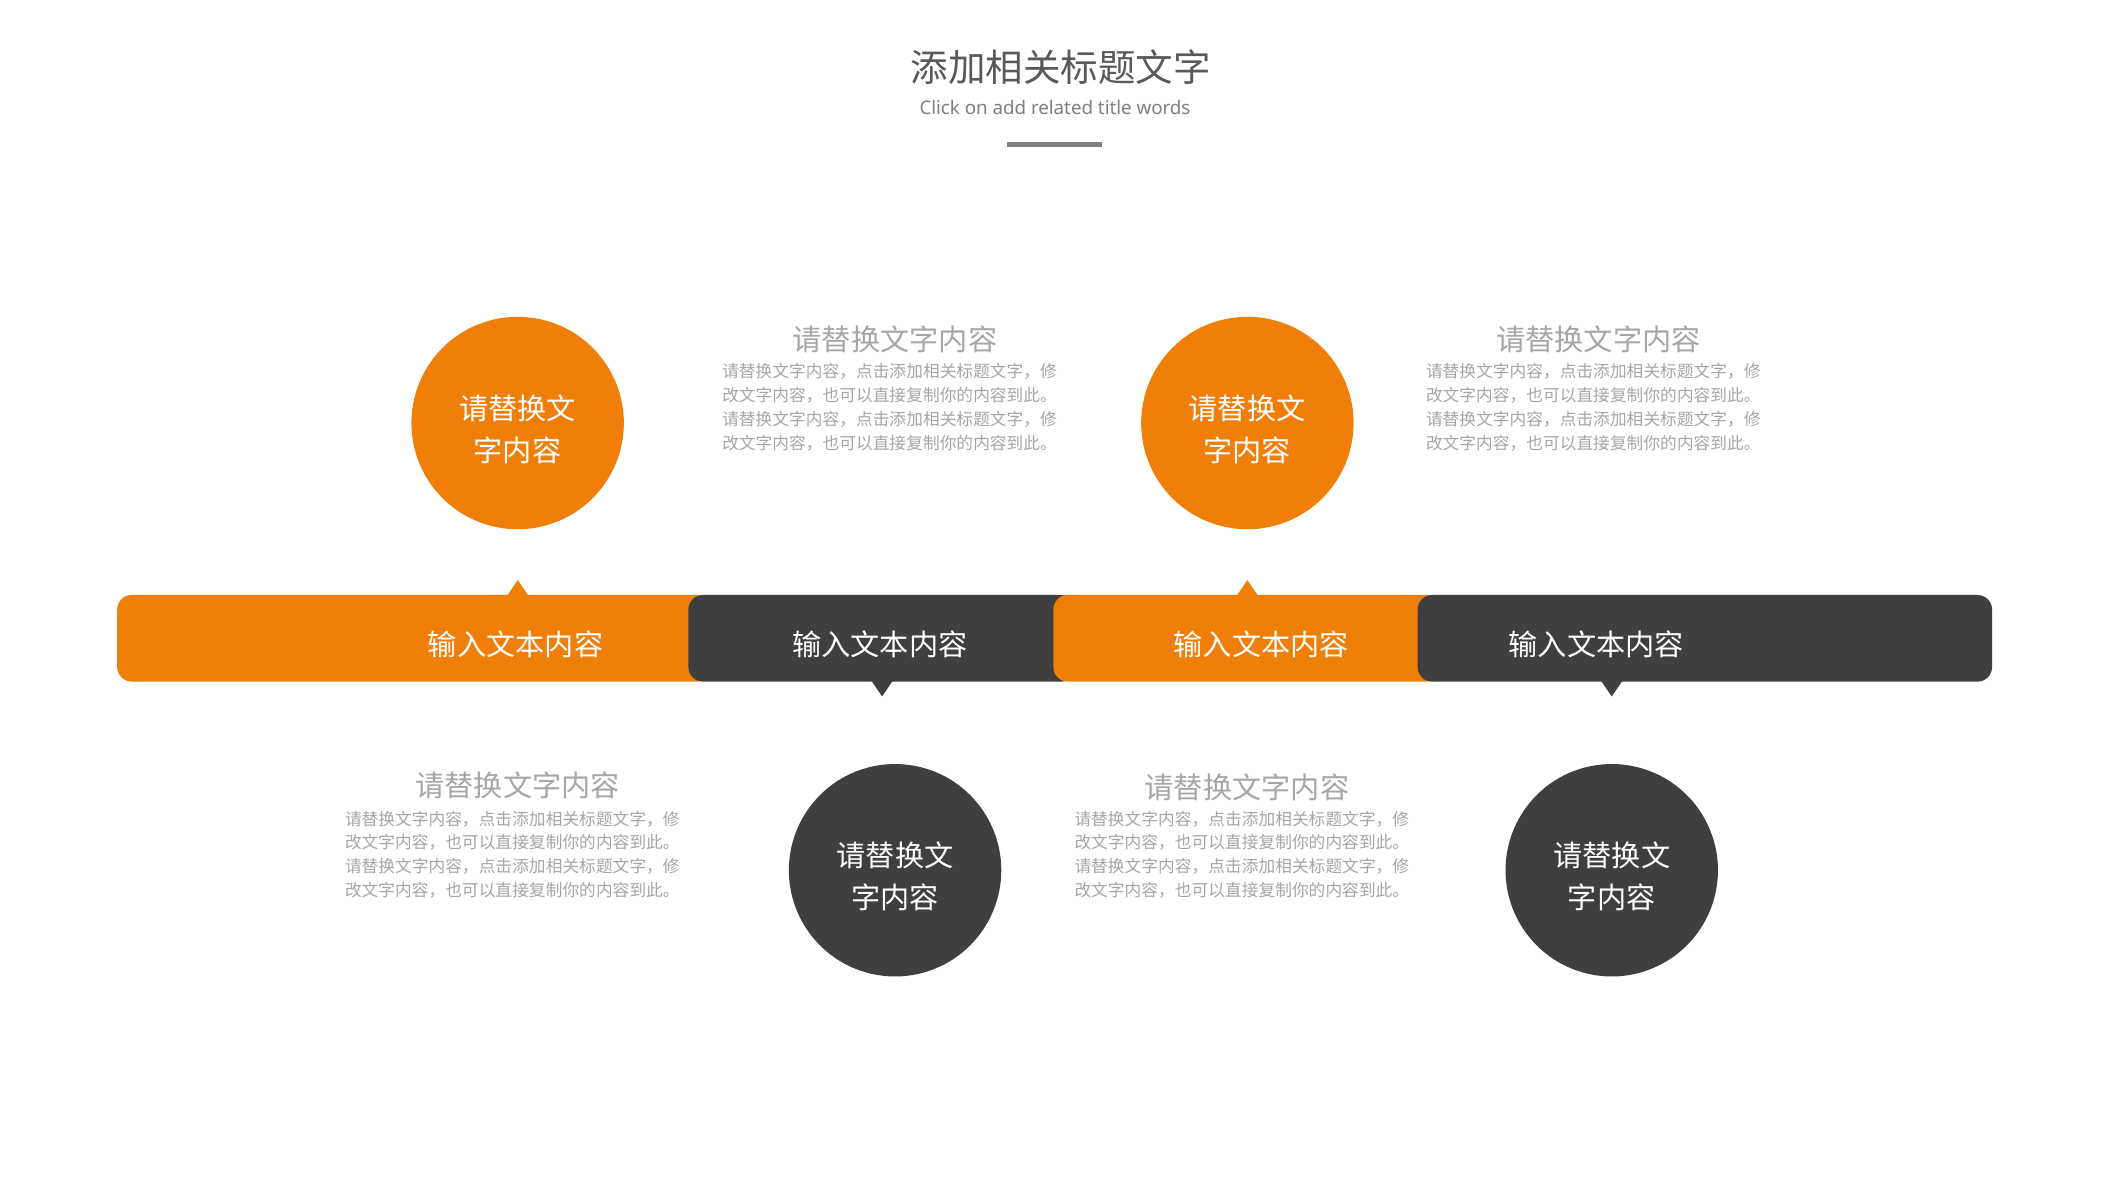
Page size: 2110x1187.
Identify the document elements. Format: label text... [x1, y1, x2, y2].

text_box 请替换文字内容 [455, 383, 581, 468]
text_box 请替换文字内容，点击添加相关标题文字，修改文字内容，也可以直接复制你的内容到此。请替换文字内容，点击添加相关标题文字，修改文字内容，也可以直接复制你的内容到此。 [1074, 804, 1420, 901]
text_box [788, 764, 1002, 977]
text_box [411, 316, 624, 530]
text_box [1141, 316, 1354, 530]
text_box 添加相关标题文字 [877, 37, 1245, 95]
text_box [688, 594, 1076, 697]
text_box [1417, 594, 1993, 697]
text_box 请替换文字内容 [832, 830, 958, 915]
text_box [117, 580, 712, 682]
text_box 请替换文字内容 [398, 760, 638, 803]
text_box 请替换文字内容 [1184, 383, 1310, 468]
text_box Click on add related title words [877, 89, 1232, 124]
text_box 请替换文字内容，点击添加相关标题文字，修改文字内容，也可以直接复制你的内容到此。请替换文字内容，点击添加相关标题文字，修改文字内容，也可以直接复制你的内容到此。 [345, 804, 691, 901]
text_box 请替换文字内容 [1478, 314, 1719, 357]
text_box 请替换文字内容 [1127, 762, 1367, 805]
text_box 请替换文字内容 [775, 314, 1015, 357]
text_box 请替换文字内容 [1549, 830, 1675, 915]
text_box 请替换文字内容，点击添加相关标题文字，修改文字内容，也可以直接复制你的内容到此。请替换文字内容，点击添加相关标题文字，修改文字内容，也可以直接复制你的内容到此。 [1426, 357, 1772, 453]
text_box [1053, 580, 1442, 682]
text_box 请替换文字内容，点击添加相关标题文字，修改文字内容，也可以直接复制你的内容到此。请替换文字内容，点击添加相关标题文字，修改文字内容，也可以直接复制你的内容到此。 [722, 357, 1068, 453]
text_box [1505, 764, 1718, 977]
